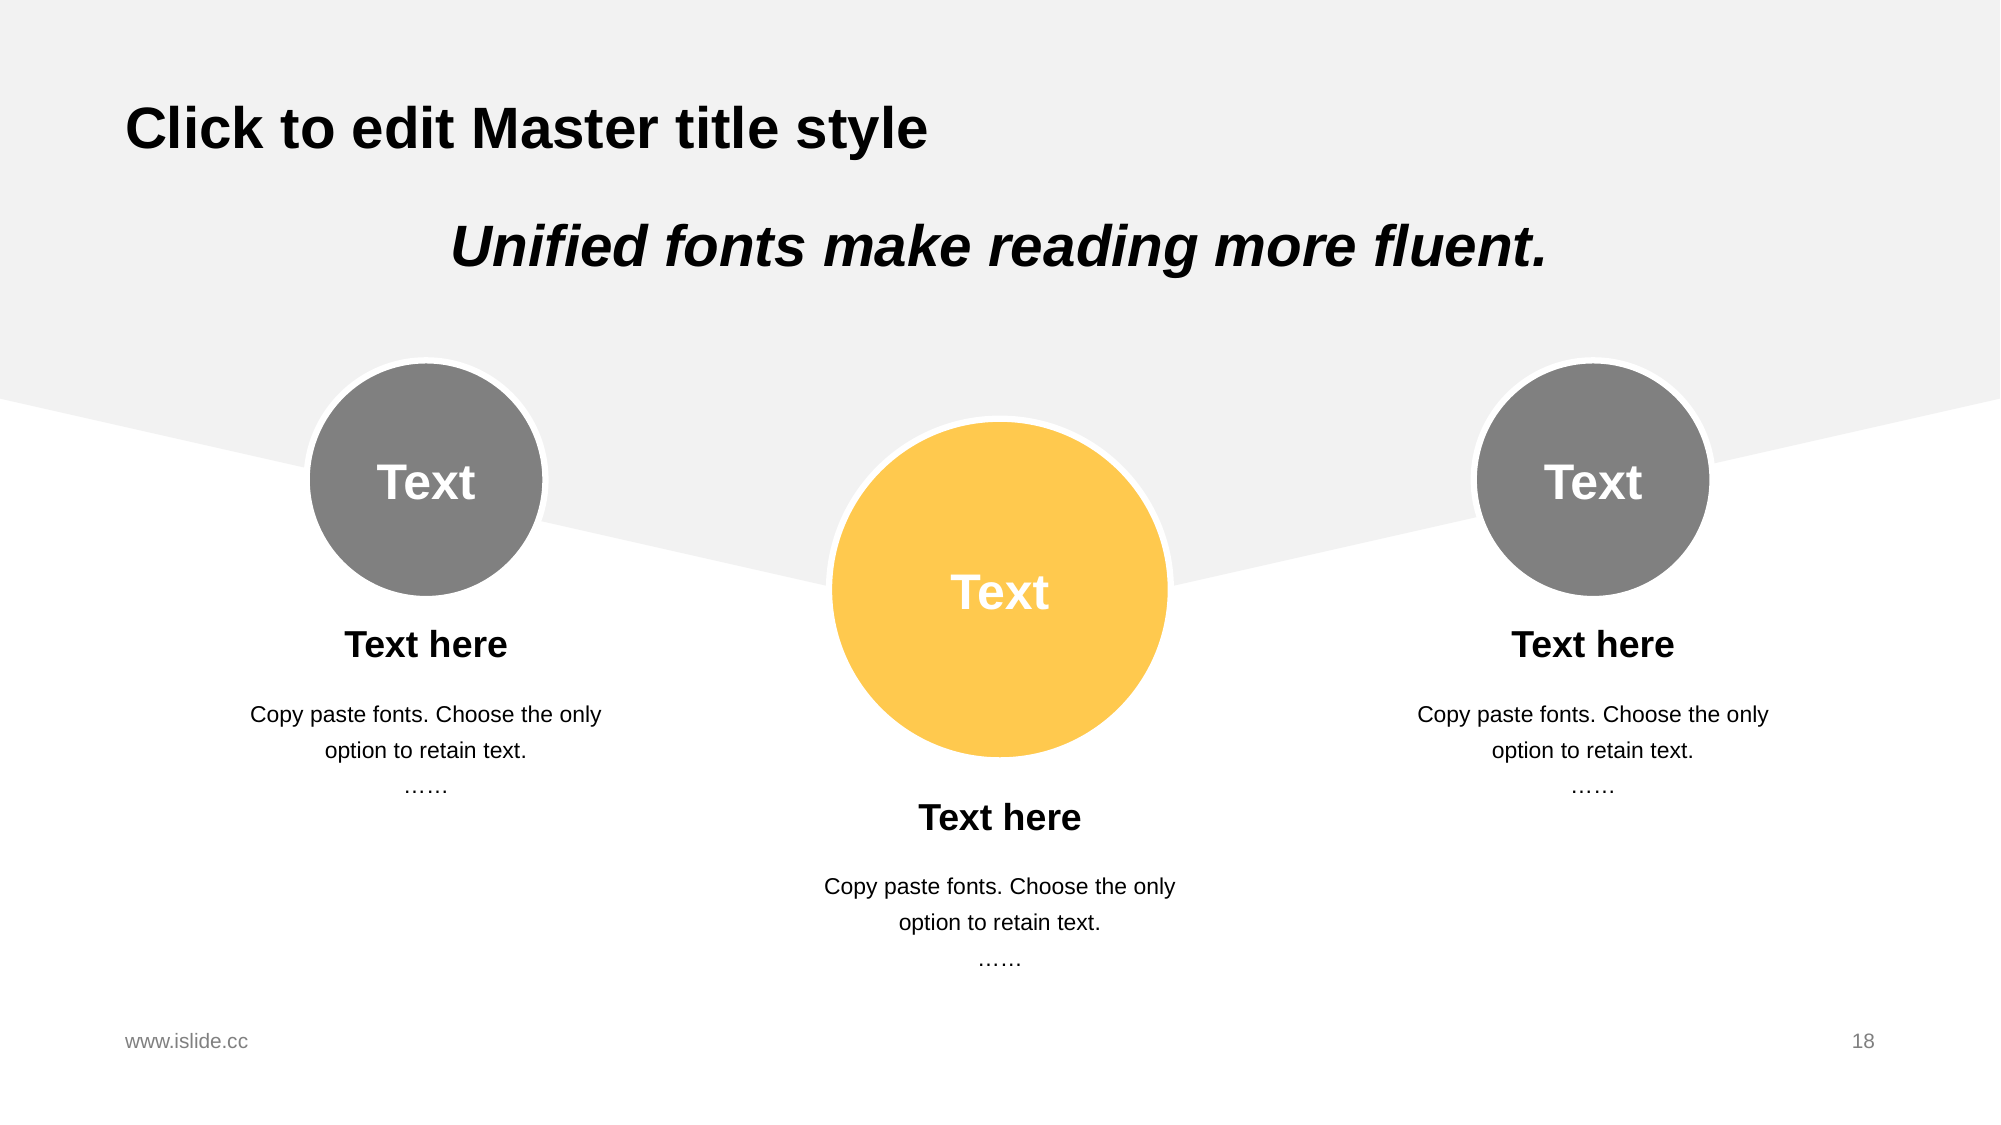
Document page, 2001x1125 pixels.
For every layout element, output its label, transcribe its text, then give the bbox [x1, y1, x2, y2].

footer www.islide.cc [109, 1023, 790, 1058]
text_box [0, 0, 2000, 1008]
slide_number 18 [1412, 1023, 1890, 1058]
